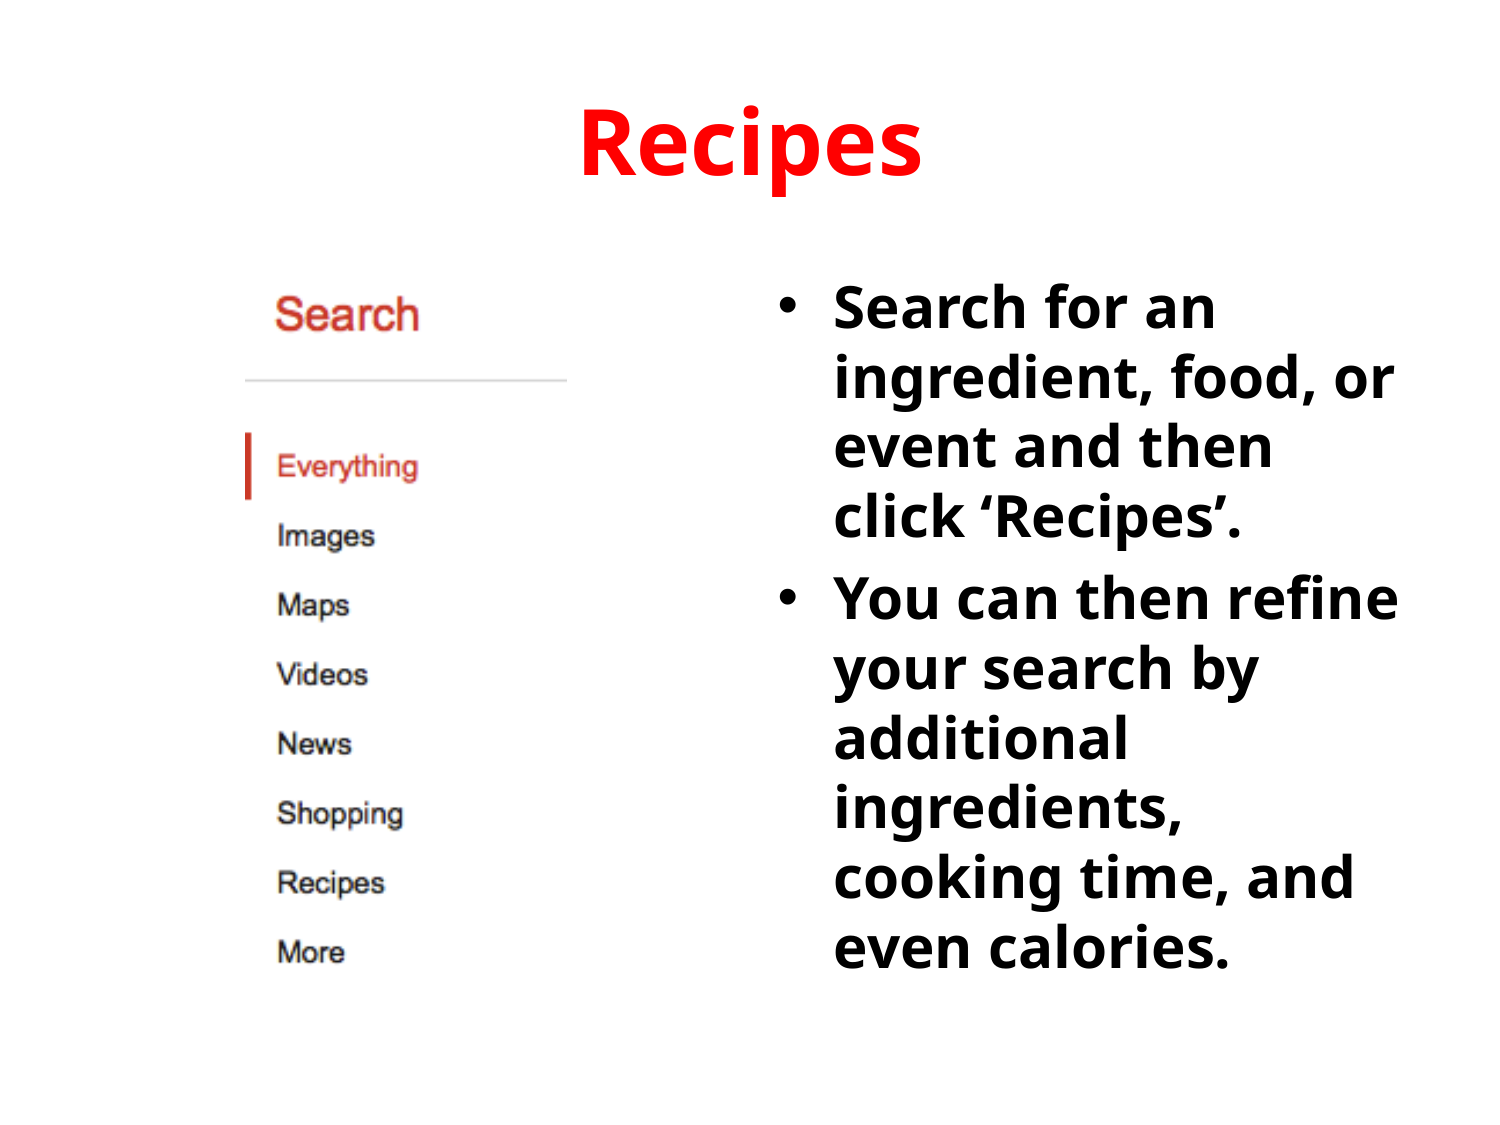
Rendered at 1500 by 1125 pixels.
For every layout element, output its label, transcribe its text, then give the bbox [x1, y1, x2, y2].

title Recipes [75, 45, 1425, 233]
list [74, 262, 738, 1006]
list Search for an ingredient, food, or event and then click ‘Recipes’. You can then refine your search by additional ingredients, cooking time, and even calories. [762, 262, 1425, 1005]
